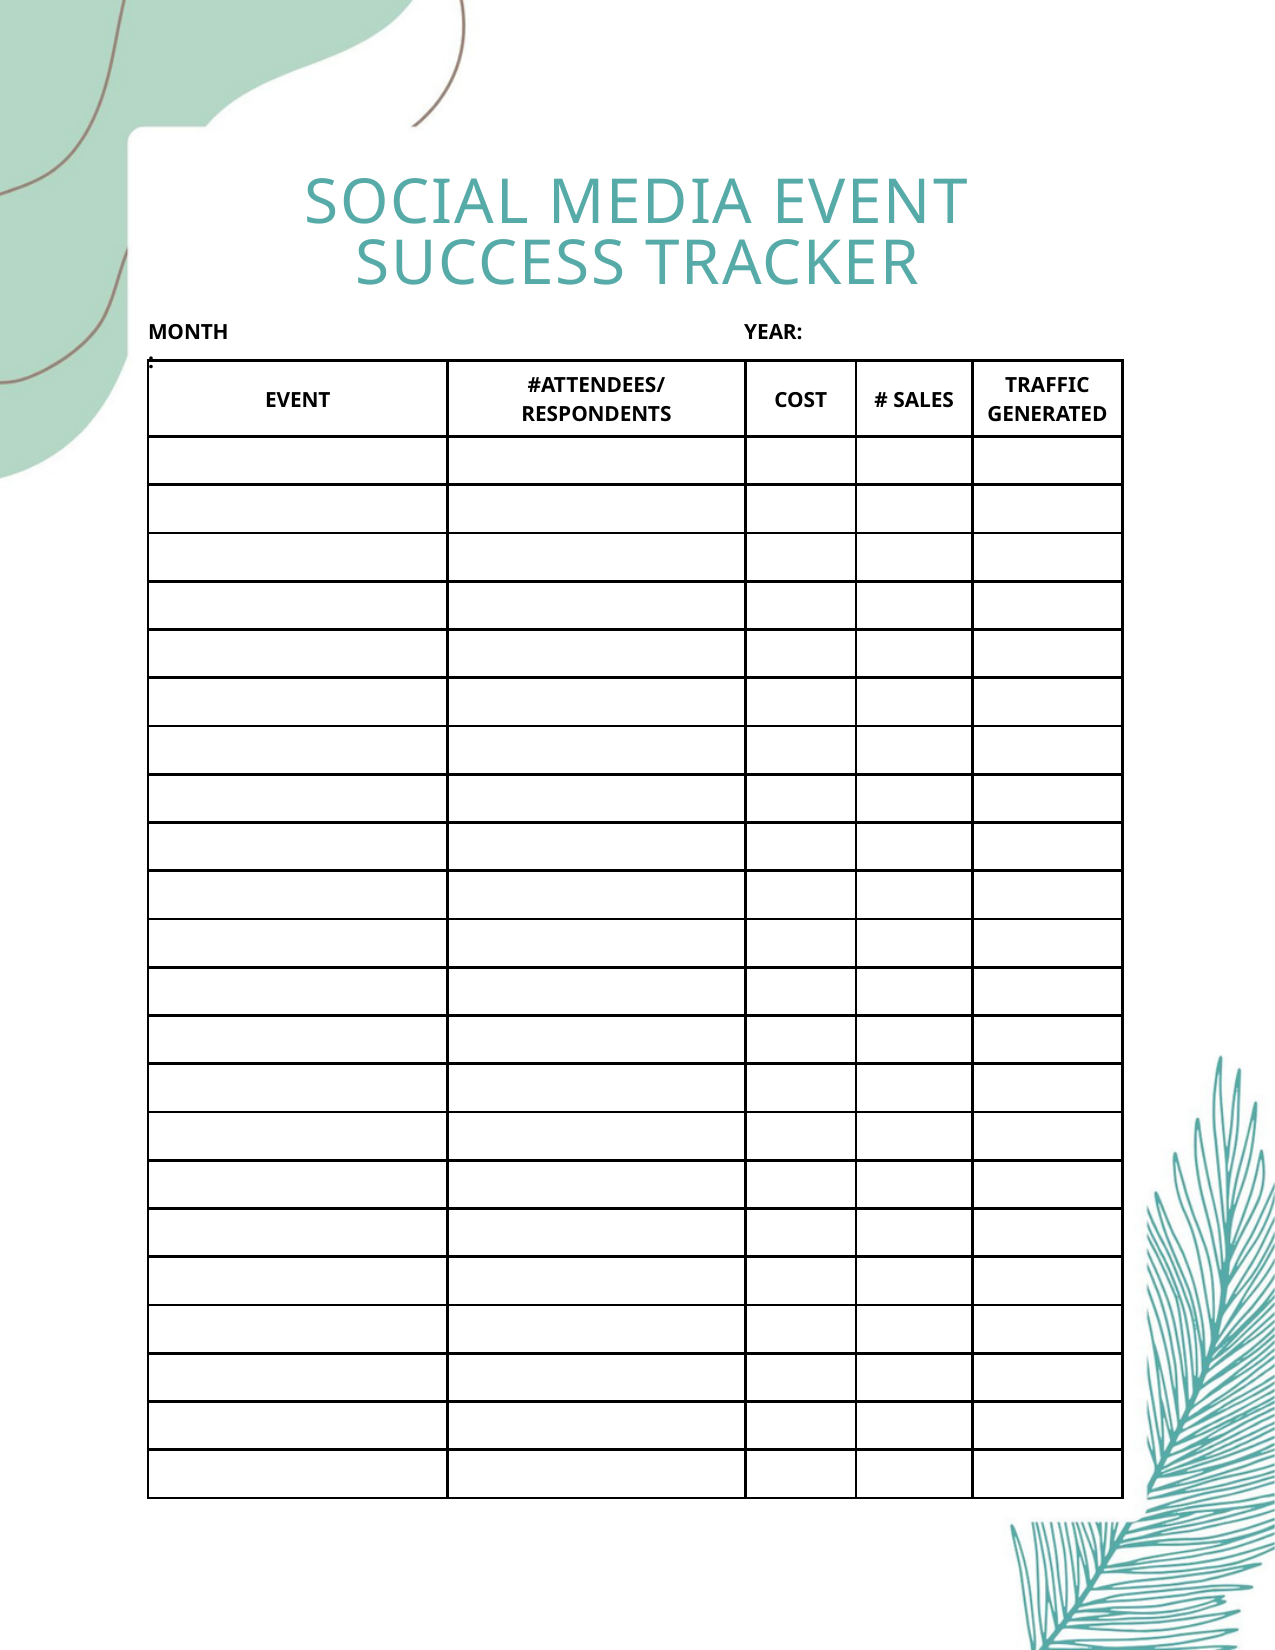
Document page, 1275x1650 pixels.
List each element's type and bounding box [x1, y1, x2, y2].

table_cell [747, 486, 855, 532]
table_cell [149, 1113, 446, 1159]
table_cell [449, 1258, 744, 1304]
table_cell [747, 969, 855, 1014]
table_cell [149, 1355, 446, 1400]
table_cell [857, 1403, 971, 1448]
table_cell [449, 583, 744, 628]
table_cell [449, 1403, 744, 1448]
table_cell [449, 438, 744, 483]
table_cell [857, 583, 971, 628]
table_cell [149, 583, 446, 628]
table_cell [149, 1403, 446, 1448]
table_cell [747, 631, 855, 676]
table_cell [857, 727, 971, 773]
table_header [974, 362, 1121, 435]
table_cell [857, 631, 971, 676]
table_cell [149, 631, 446, 676]
table_cell [149, 969, 446, 1014]
table_cell [747, 679, 855, 725]
table_cell [449, 872, 744, 918]
table_cell [857, 776, 971, 821]
table_cell [857, 969, 971, 1014]
table_cell [857, 1210, 971, 1255]
table_cell [857, 438, 971, 483]
table_cell [974, 1017, 1121, 1062]
table_cell [747, 1162, 855, 1207]
table_cell [974, 727, 1121, 773]
table_cell [149, 1017, 446, 1062]
table_cell [747, 1113, 855, 1159]
table_cell [857, 486, 971, 532]
table_cell [449, 486, 744, 532]
table_cell [449, 1162, 744, 1207]
table_cell [974, 872, 1121, 918]
table_cell [449, 1017, 744, 1062]
table_cell [747, 583, 855, 628]
table_cell [449, 631, 744, 676]
table_cell [449, 1113, 744, 1159]
table_cell [747, 1065, 855, 1111]
table_cell [149, 486, 446, 532]
table_cell [149, 920, 446, 966]
table_cell [974, 1113, 1121, 1159]
table_cell [149, 1065, 446, 1111]
table_cell [857, 1355, 971, 1400]
table_cell [974, 824, 1121, 869]
table_cell [449, 776, 744, 821]
table_cell [747, 1258, 855, 1304]
table_cell [974, 1355, 1121, 1400]
table_cell [857, 1162, 971, 1207]
table_cell [974, 486, 1121, 532]
table_cell [747, 824, 855, 869]
table_cell [857, 1065, 971, 1111]
table_cell [449, 969, 744, 1014]
table_cell [149, 776, 446, 821]
table_cell [449, 1306, 744, 1352]
table_cell [449, 1065, 744, 1111]
table_cell [449, 1355, 744, 1400]
table_cell [747, 776, 855, 821]
table_cell [149, 438, 446, 483]
table_cell [857, 1113, 971, 1159]
table_cell [857, 1451, 971, 1497]
table_cell [747, 872, 855, 918]
table_cell [747, 1451, 855, 1497]
table_cell [149, 727, 446, 773]
table_cell [857, 1306, 971, 1352]
table_cell [449, 727, 744, 773]
table_header [857, 362, 971, 435]
table_cell [449, 1451, 744, 1497]
table_header [449, 362, 744, 435]
table_cell [747, 1017, 855, 1062]
table_cell [747, 727, 855, 773]
table_cell [857, 1258, 971, 1304]
table_cell [974, 583, 1121, 628]
table_cell [974, 1210, 1121, 1255]
table_cell [149, 1210, 446, 1255]
table_cell [857, 920, 971, 966]
table_cell [747, 920, 855, 966]
table_cell [747, 1355, 855, 1400]
table_cell [747, 438, 855, 483]
table_cell [149, 1306, 446, 1352]
table_cell [449, 824, 744, 869]
table_cell [974, 969, 1121, 1014]
table_cell [974, 679, 1121, 725]
table_cell [149, 824, 446, 869]
table_cell [974, 631, 1121, 676]
table_cell [974, 920, 1121, 966]
table_cell [149, 679, 446, 725]
table_cell [974, 1306, 1121, 1352]
table_cell [974, 534, 1121, 580]
table_cell [149, 1451, 446, 1497]
table_cell [149, 534, 446, 580]
text_box [0, 0, 1275, 1650]
table_cell [974, 1162, 1121, 1207]
table_cell [149, 1162, 446, 1207]
table_cell [974, 438, 1121, 483]
table_cell [747, 1403, 855, 1448]
table_cell [974, 1065, 1121, 1111]
table_cell [974, 776, 1121, 821]
table_cell [449, 1210, 744, 1255]
table_cell [149, 1258, 446, 1304]
table_cell [857, 1017, 971, 1062]
table_cell [449, 679, 744, 725]
table_cell [857, 872, 971, 918]
table_cell [449, 920, 744, 966]
table_cell [449, 534, 744, 580]
table_header [747, 362, 855, 435]
table_cell [974, 1403, 1121, 1448]
table_cell [747, 1210, 855, 1255]
table_cell [149, 872, 446, 918]
table_cell [857, 679, 971, 725]
table_cell [747, 534, 855, 580]
table_cell [974, 1258, 1121, 1304]
table_cell [974, 1451, 1121, 1497]
table_cell [857, 824, 971, 869]
table_header [149, 362, 446, 435]
table_cell [747, 1306, 855, 1352]
table_cell [857, 534, 971, 580]
